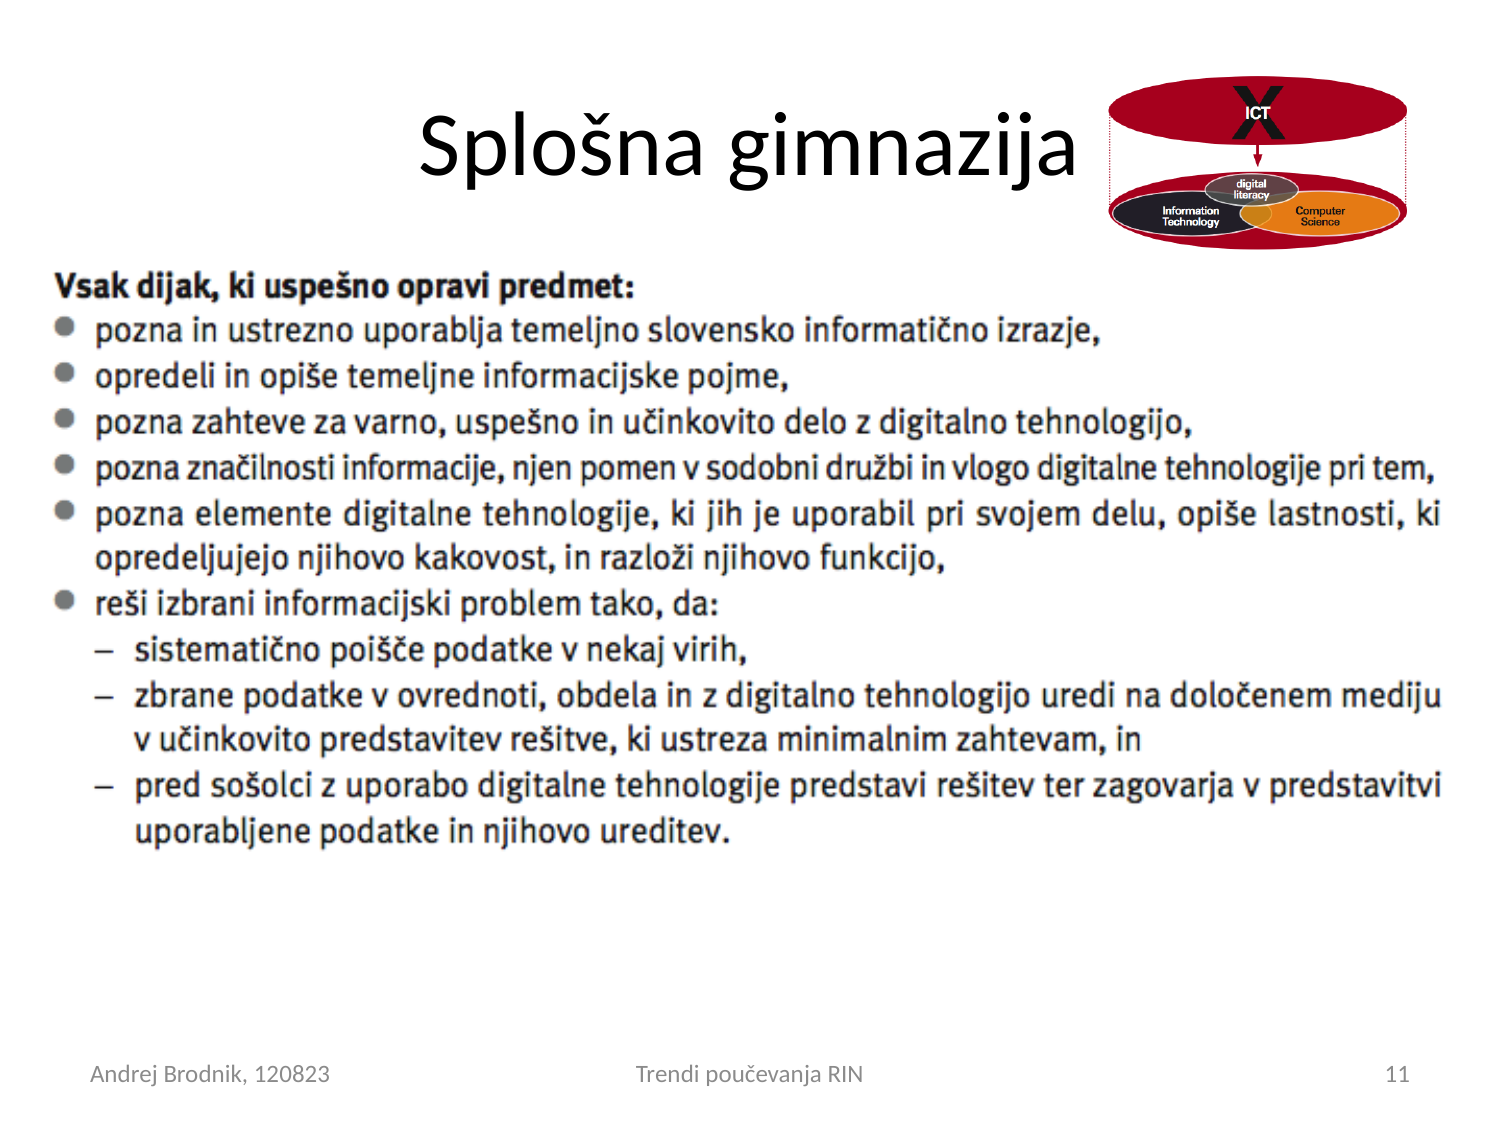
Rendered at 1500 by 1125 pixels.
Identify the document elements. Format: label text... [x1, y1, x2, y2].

footer Trendi poučevanja RIN [512, 1042, 988, 1103]
picture [1092, 69, 1426, 258]
picture [41, 265, 1459, 860]
slide_number 10 [1074, 1042, 1425, 1103]
title Splošna gimnazija [75, 45, 1425, 233]
slide_number Andrej Brodnik, 120823 [75, 1042, 425, 1103]
